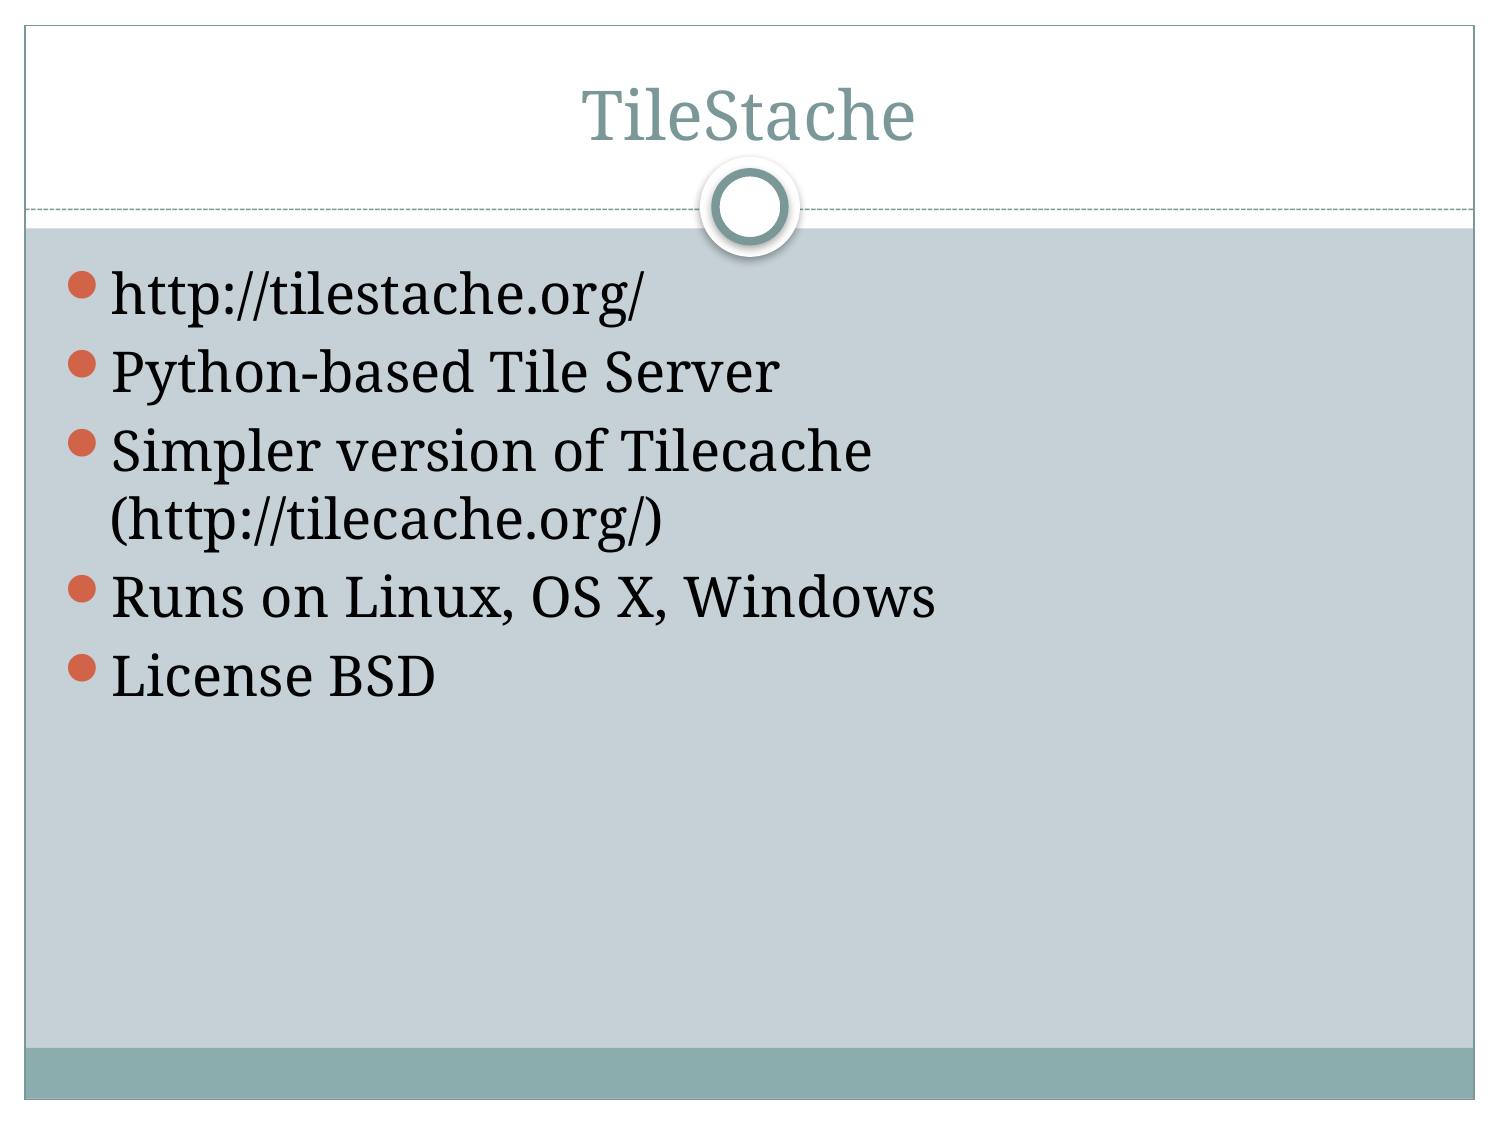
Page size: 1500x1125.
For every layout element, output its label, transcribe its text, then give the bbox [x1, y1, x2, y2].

title TileStache [49, 37, 1450, 162]
list http://tilestache.org/ Python-based Tile Server Simpler version of Tilecache (http://tilecache.org/) Runs on Linux, OS X, Windows License BSD [49, 250, 1445, 1001]
